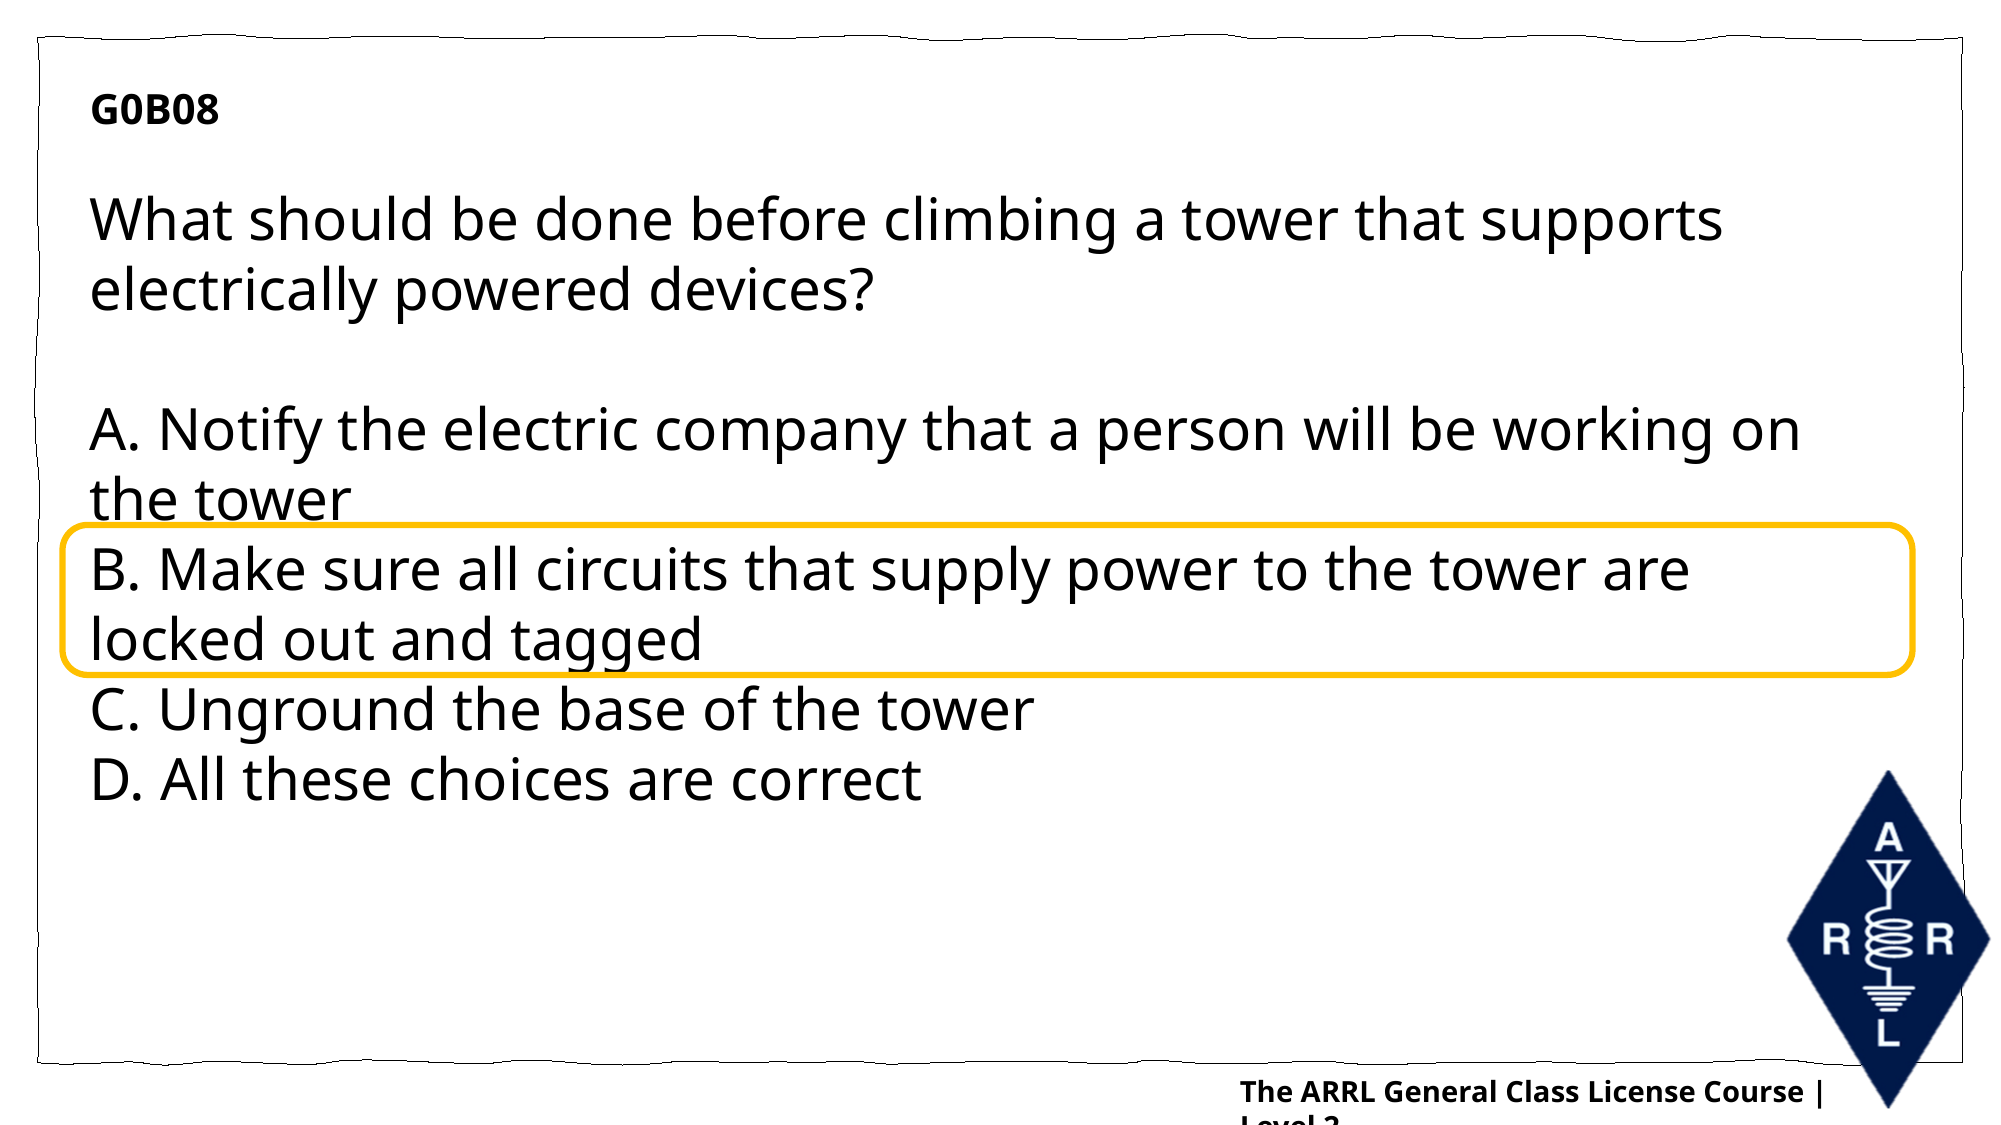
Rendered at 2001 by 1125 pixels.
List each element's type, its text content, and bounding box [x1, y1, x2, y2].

text_box [61, 523, 1914, 676]
text_box G0B08 What should be done before climbing a tower that supports electrically powered devices? A. Notify the electric company that a person will be working on the tower B. Make sure all circuits that supply power to the tower are locked out and tagged C. Unground the base of the tower D. All these choices are correct [75, 75, 1850, 526]
picture [1773, 752, 1999, 1125]
text_box G0B08 What should be done before climbing a tower that supports electrically powered devices? A. Notify the electric company that a person will be working on the tower B. Make sure all circuits that supply power to the tower are locked out and tagged C. Unground the base of the tower D. All these choices are correct [75, 674, 1850, 820]
